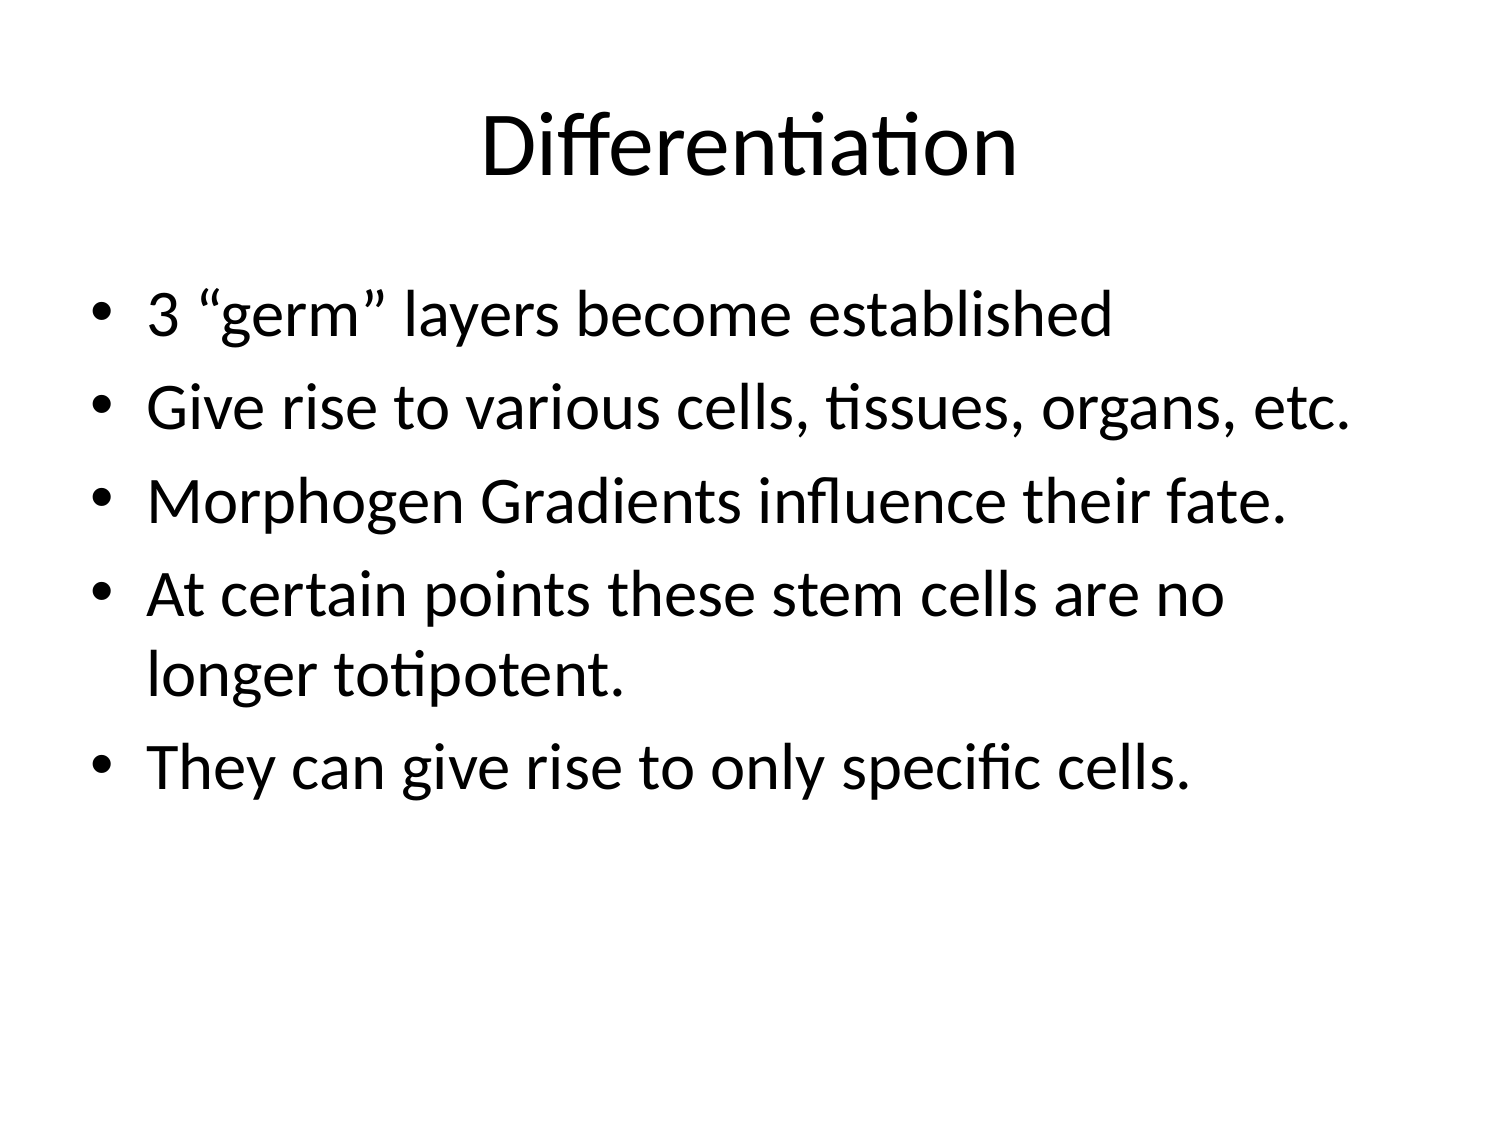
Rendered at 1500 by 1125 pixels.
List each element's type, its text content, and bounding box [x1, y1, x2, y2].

list 3 “germ” layers become established Give rise to various cells, tissues, organs, etc. Morphogen Gradients influence their fate. At certain points these stem cells are no longer totipotent. They can give rise to only specific cells. [75, 262, 1425, 1005]
title Differentiation [75, 45, 1425, 233]
